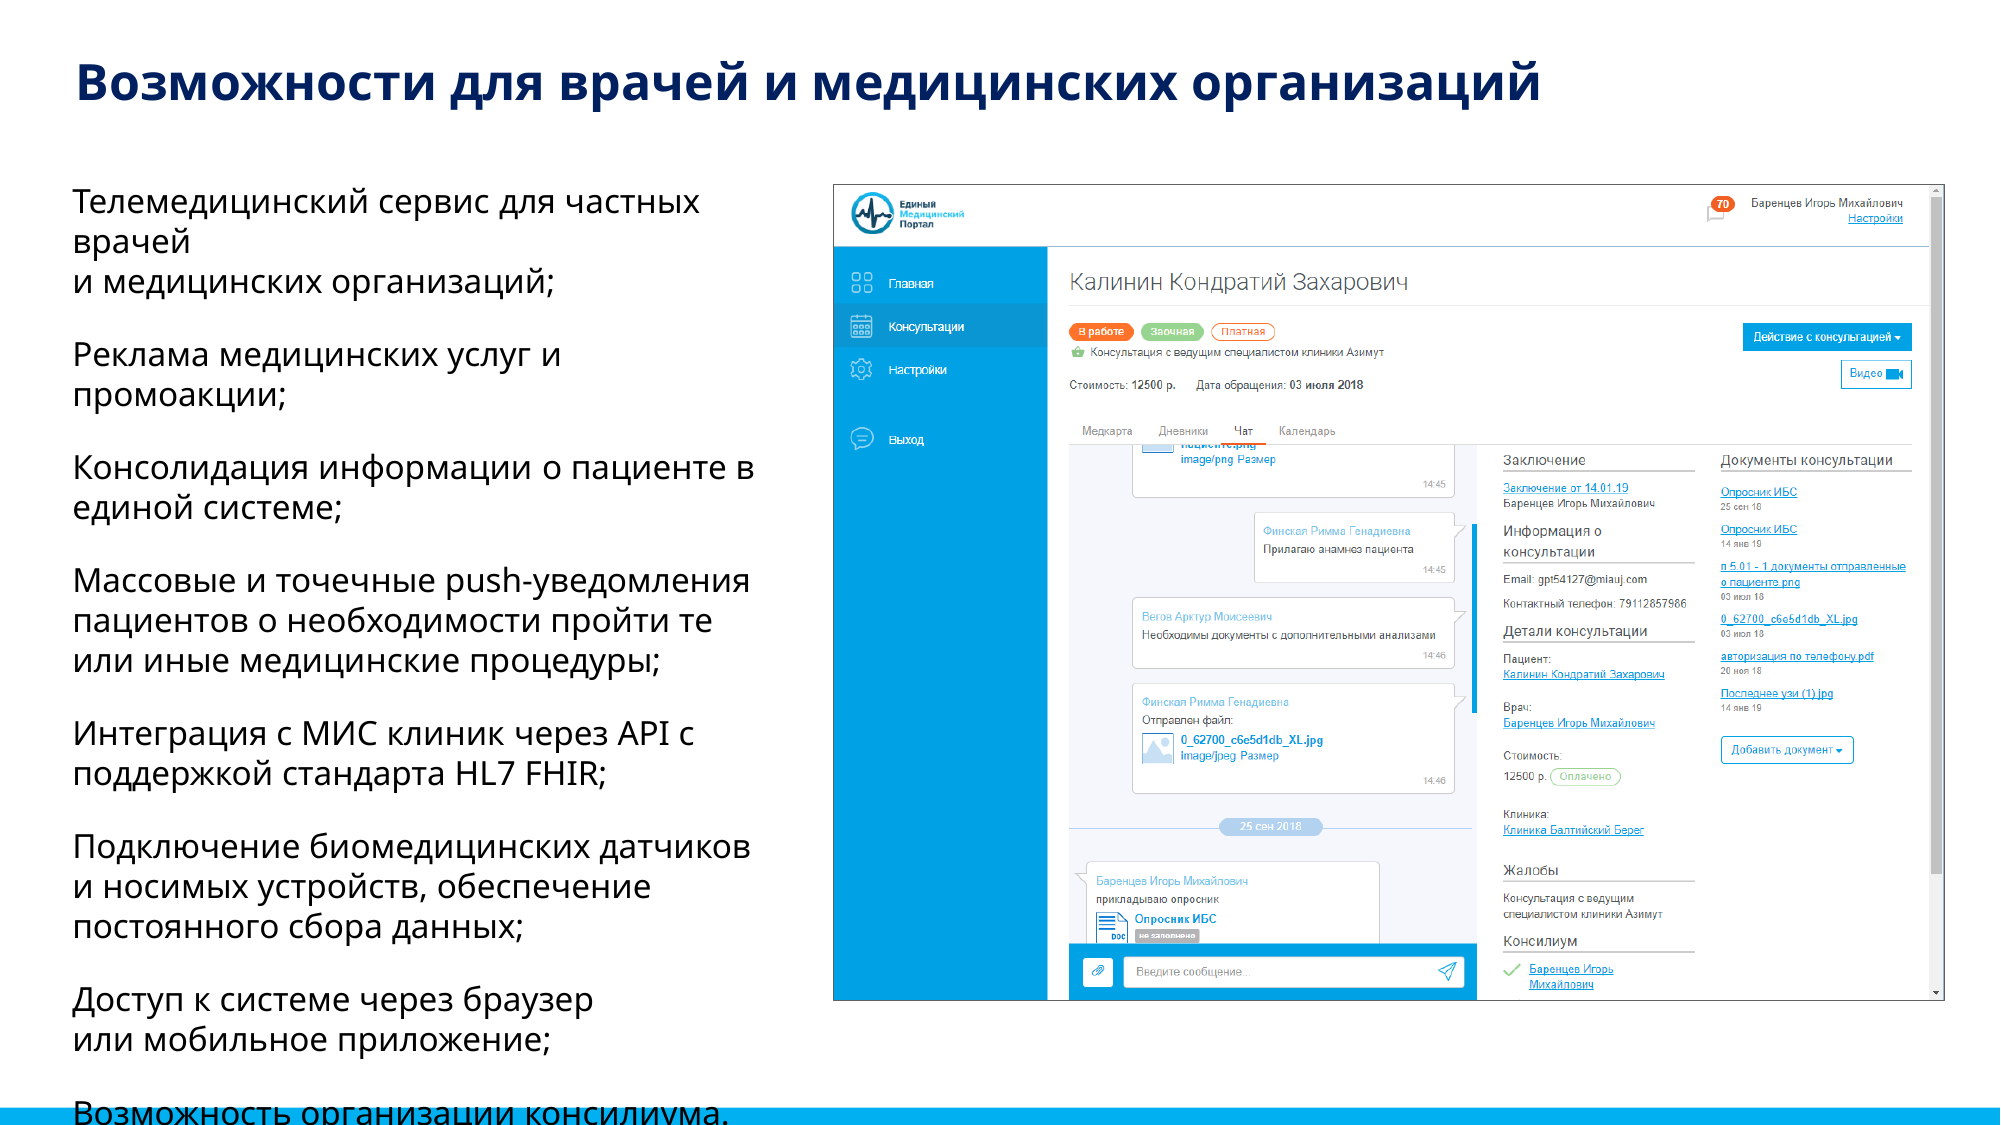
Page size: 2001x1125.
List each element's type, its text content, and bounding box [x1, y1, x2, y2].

picture [860, 318, 872, 335]
picture [949, 325, 963, 333]
picture [1124, 957, 1464, 987]
text_box Возможности для врачей и медицинских организаций [60, 42, 1624, 125]
text_box Телемедицинский сервис для частных врачей и медицинских организаций; Реклама медицинских услуг и промоакции; Консолидация информации о пациенте в единой системе; Массовые и точечные push-уведомления пациентов о необходимости пройти те или иные медицинские процедуры; Интеграция с МИС клиник через API с поддержкой стандарта HL7 FHIR; Подключение биомедицинских датчиков и носимых устройств, обеспечение постоянного сбора данных; Доступ к системе через браузер или мобильное приложение; Возможность организации консилиума. [57, 172, 791, 1083]
picture [1084, 959, 1112, 986]
picture [627, 1107, 635, 1125]
picture [833, 184, 1944, 1001]
